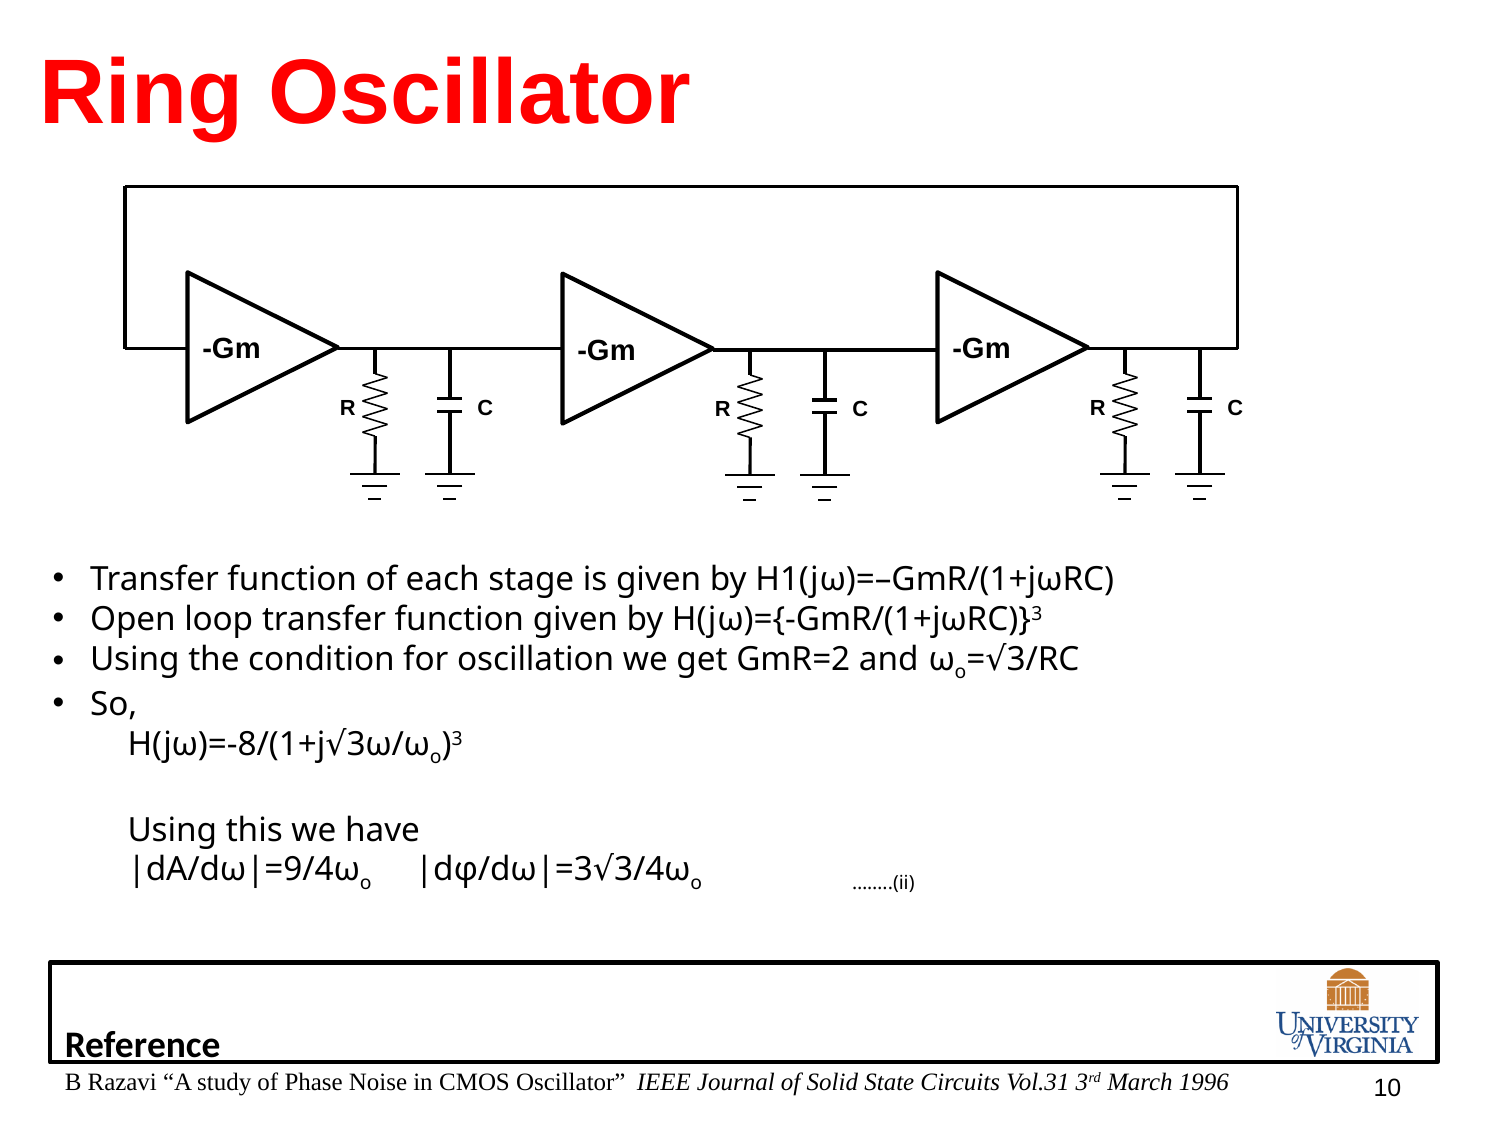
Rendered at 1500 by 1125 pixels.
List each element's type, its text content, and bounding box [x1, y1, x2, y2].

text_box -Gm [562, 323, 675, 374]
text_box [1050, 326, 1090, 369]
picture [1276, 968, 1419, 1057]
text_box C [1212, 386, 1263, 428]
text_box Ring Oscillator [24, 24, 1500, 150]
text_box Transfer function of each stage is given by H1(jω)=–GmR/(1+jωRC) Open loop transfer function given by H(jω)={-GmR/(1+jωRC)}3 Using the condition for oscillation we get GmR=2 and ωo=√3/RC So, H(jω)=-8/(1+j√3ω/ωo)3 Using this we have |dA/dω|=9/4ωo |dφ/dω|=3√3/4ωo ……..(ii) [37, 549, 1388, 941]
text_box R [1074, 386, 1125, 428]
text_box [935, 270, 1042, 349]
text_box [560, 271, 667, 348]
text_box [185, 276, 292, 347]
text_box -Gm [187, 322, 300, 372]
text_box -Gm [937, 322, 1050, 372]
text_box [300, 326, 340, 369]
text_box [185, 355, 294, 425]
text_box C [462, 386, 513, 428]
text_box [560, 354, 667, 426]
text_box R [699, 387, 750, 429]
text_box C [837, 387, 888, 429]
text_box Reference B Razavi “A study of Phase Noise in CMOS Oscillator” IEEE Journal of Solid State Circuits Vol.31 3rd March 1996 [50, 1013, 1288, 1103]
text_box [1093, 392, 1157, 418]
text_box [675, 327, 715, 370]
text_box [935, 356, 1044, 425]
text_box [343, 392, 407, 418]
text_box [718, 393, 782, 419]
text_box R [324, 386, 375, 428]
